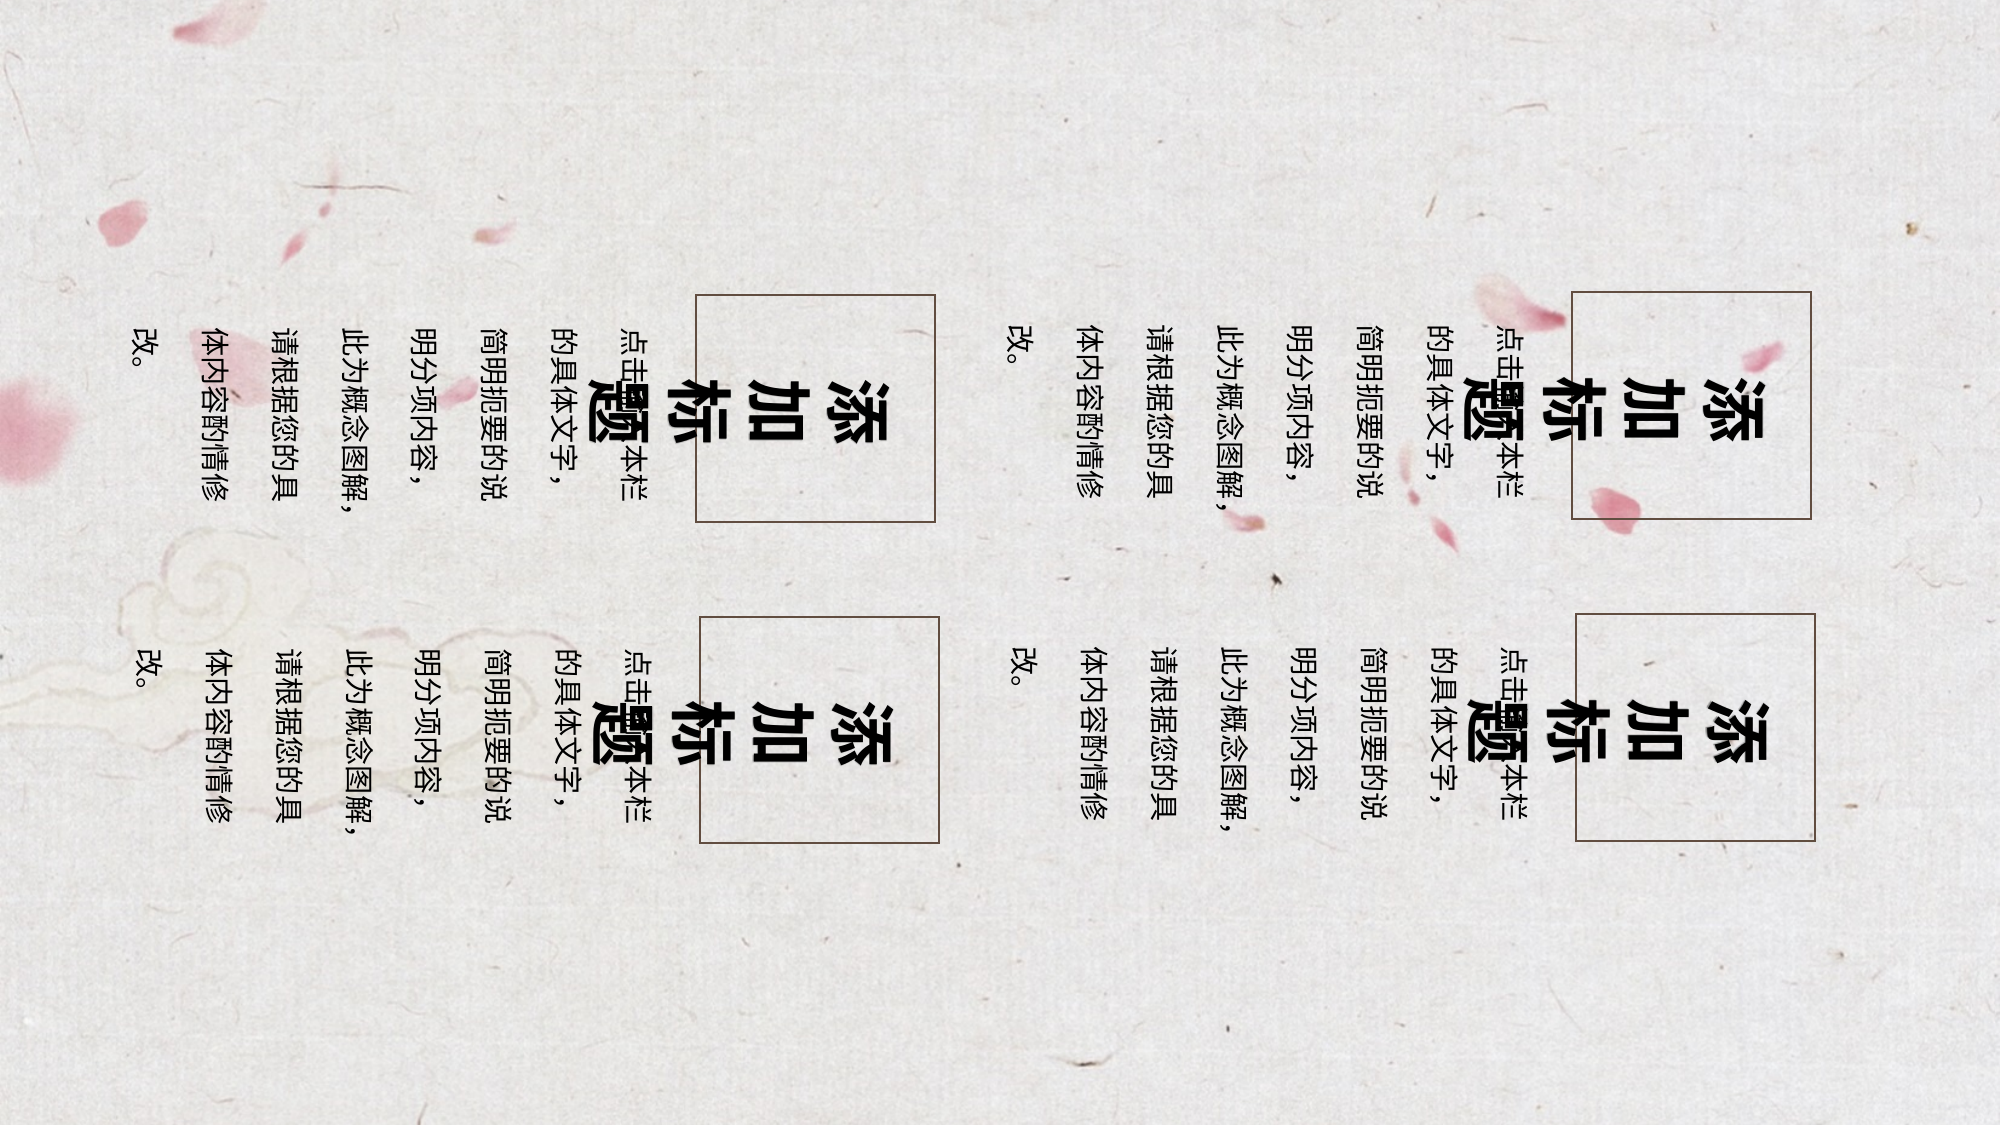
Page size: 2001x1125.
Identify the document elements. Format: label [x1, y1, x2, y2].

text_box [700, 616, 940, 844]
picture [0, 0, 2000, 1125]
text_box [1575, 614, 1815, 841]
text_box [1571, 292, 1811, 520]
text_box [696, 294, 936, 522]
